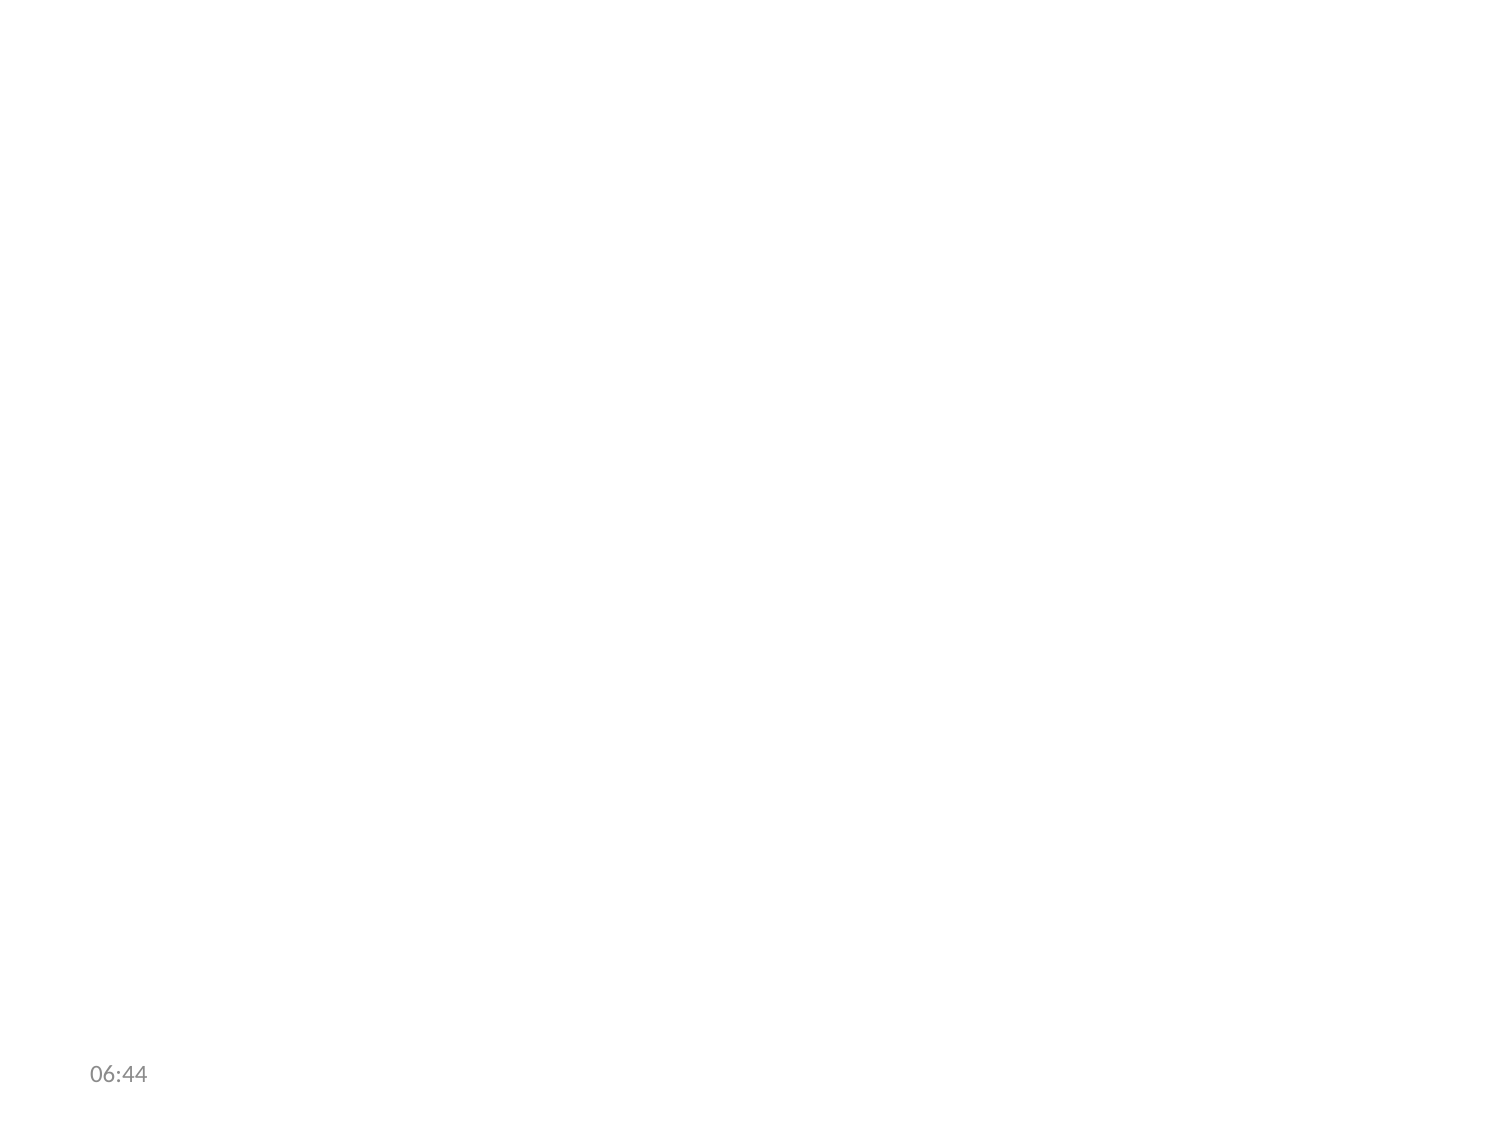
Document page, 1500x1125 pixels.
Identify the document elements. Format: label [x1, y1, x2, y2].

slide_number [75, 1042, 425, 1103]
